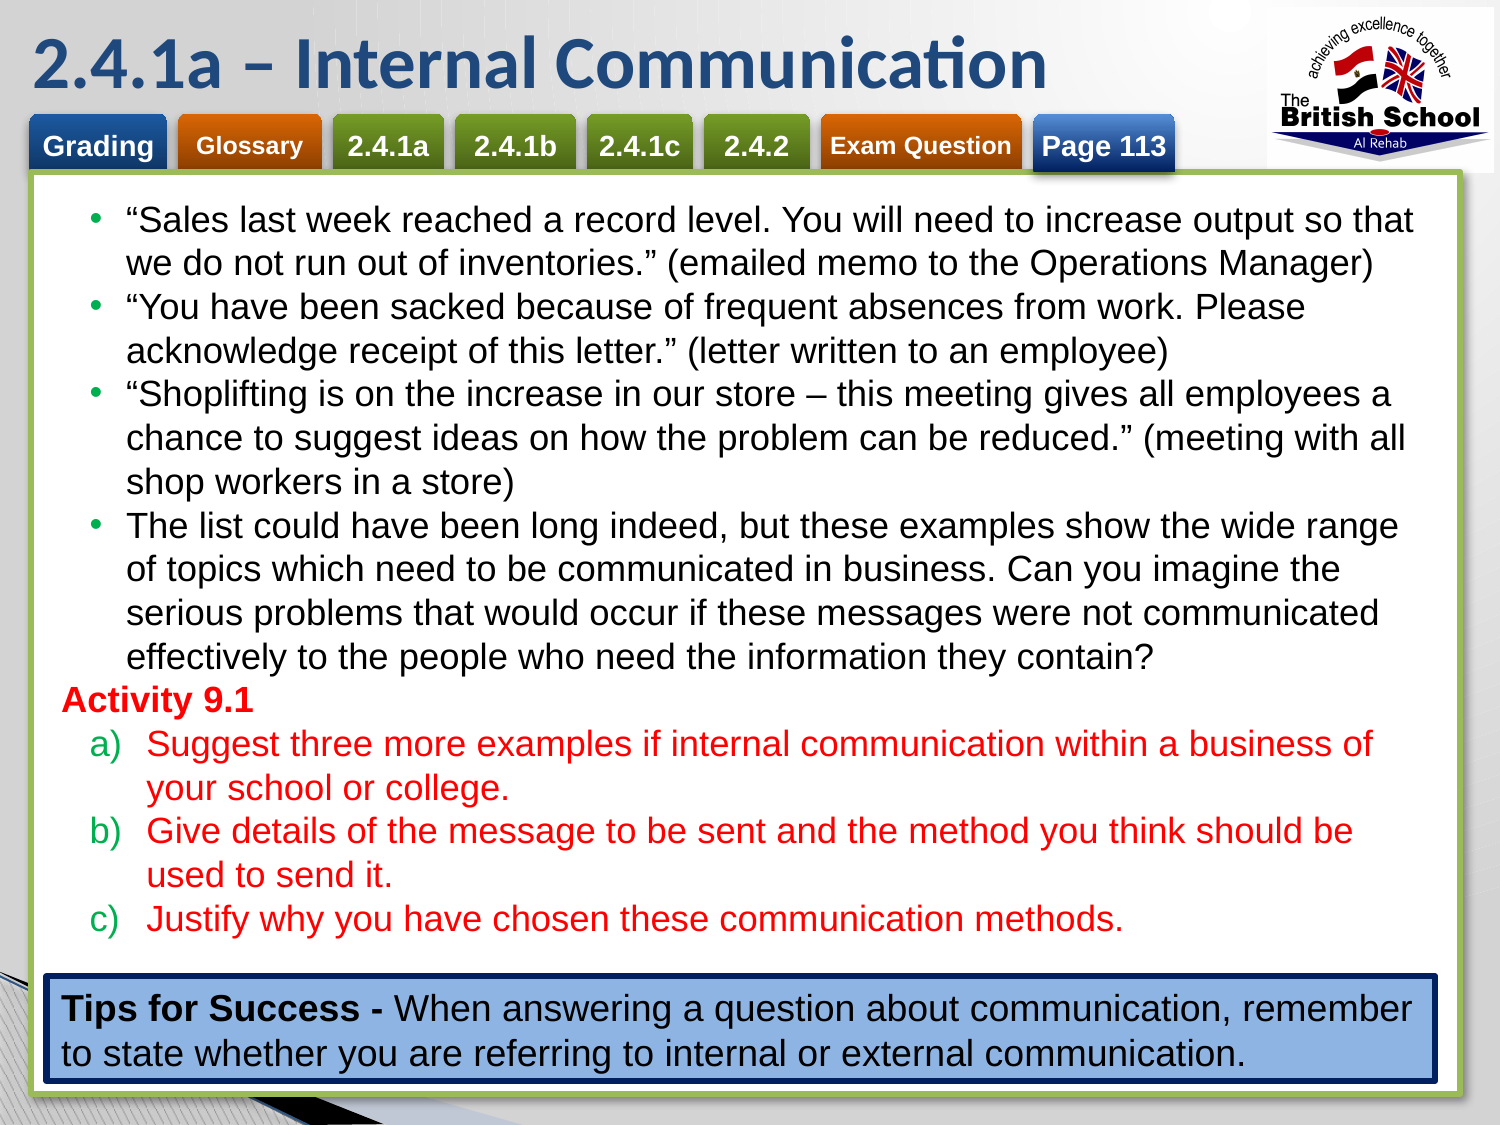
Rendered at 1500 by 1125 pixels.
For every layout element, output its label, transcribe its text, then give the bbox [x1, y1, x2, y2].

picture [281, 1114, 303, 1125]
title 2.4.1a – Internal Communication [17, 7, 1235, 110]
text_box “Sales last week reached a record level. You will need to increase output so that we do not run out of inventories.” (emailed memo to the Operations Manager) “You have been sacked because of frequent absences from work. Please acknowledge receipt of this letter.” (letter written to an employee) “Shoplifting is on the increase in our store – this meeting gives all employees a chance to suggest ideas on how the problem can be reduced.” (meeting with all shop workers in a store) The list could have been long indeed, but these examples show the wide range of topics which need to be communicated in business. Can you imagine the serious problems that would occur if these messages were not communicated effectively to the people who need the information they contain? Activity 9.1 Suggest three more examples if internal communication within a business of your school or college. Give details of the message to be sent and the method you think should be used to send it. Justify why you have chosen these communication methods. [46, 188, 1435, 946]
text_box Page 113 [1033, 113, 1176, 173]
picture [1267, 7, 1495, 173]
text_box Tips for Success - When answering a question about communication, remember to state whether you are referring to internal or external communication. [46, 976, 1435, 1081]
